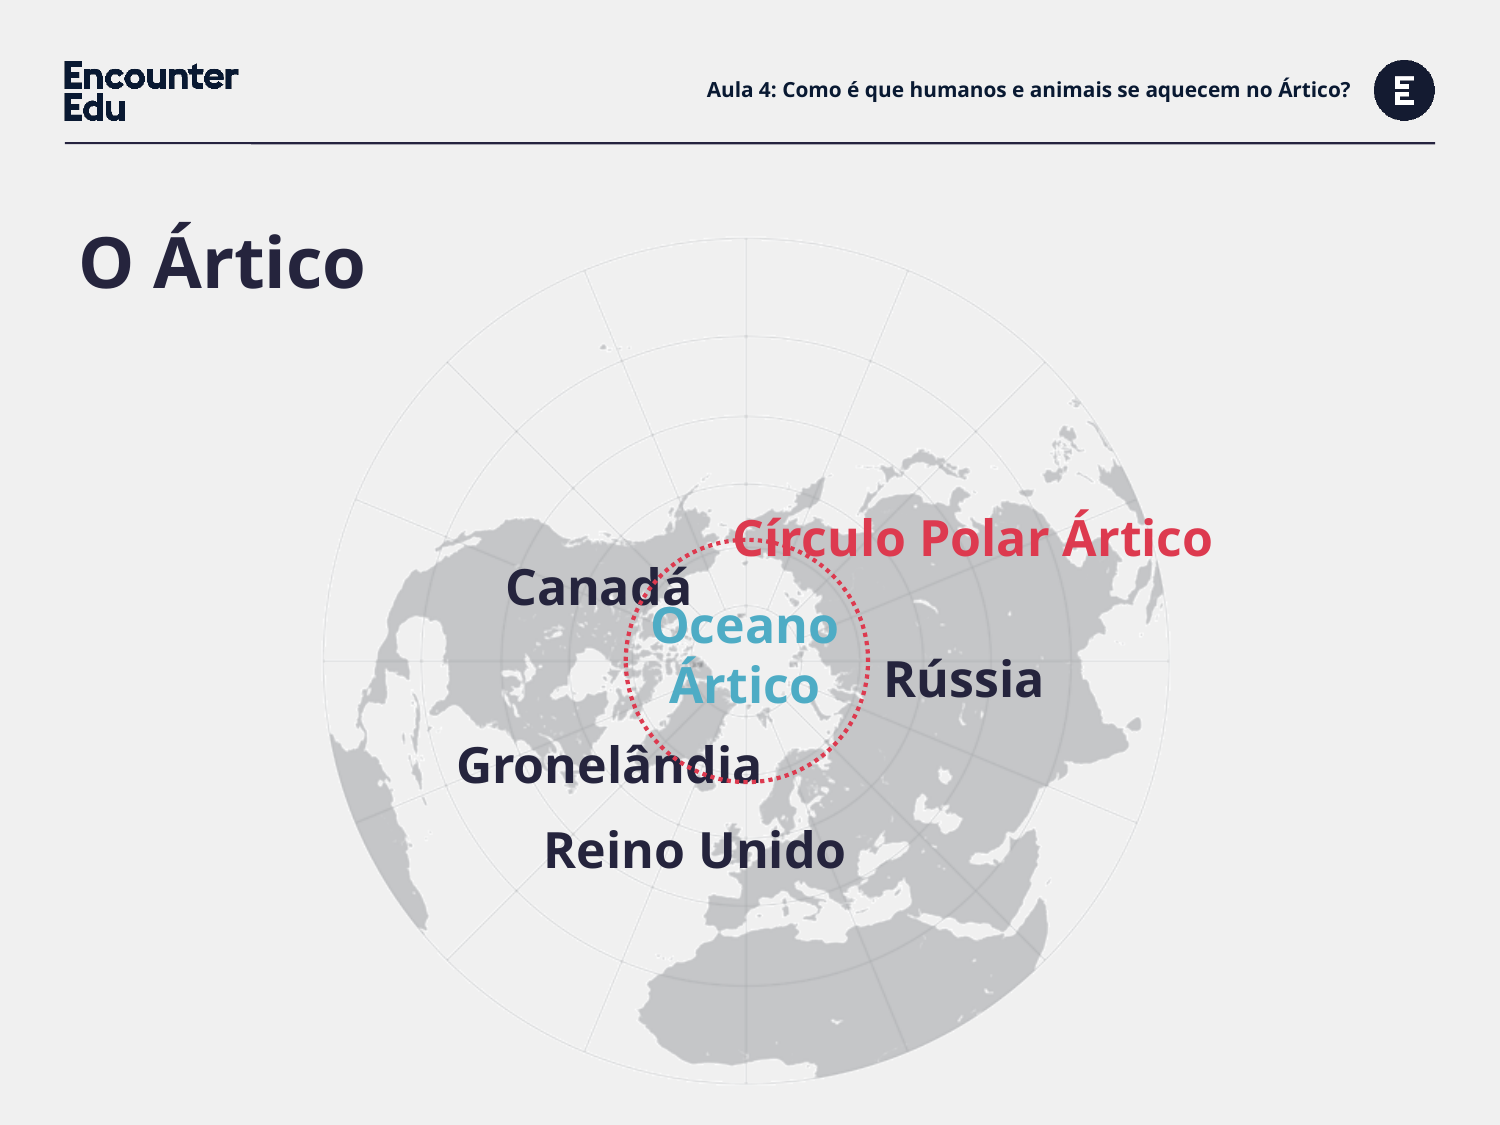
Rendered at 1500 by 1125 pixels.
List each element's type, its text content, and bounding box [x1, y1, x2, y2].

title Aula 4: Como é que humanos e animais se aquecem no Ártico? [647, 67, 1359, 114]
picture [317, 231, 1177, 1092]
picture [1372, 58, 1436, 122]
text_box O Ártico [71, 212, 925, 320]
text_box Círculo Polar Ártico [1177, 499, 1229, 575]
picture [60, 59, 243, 122]
